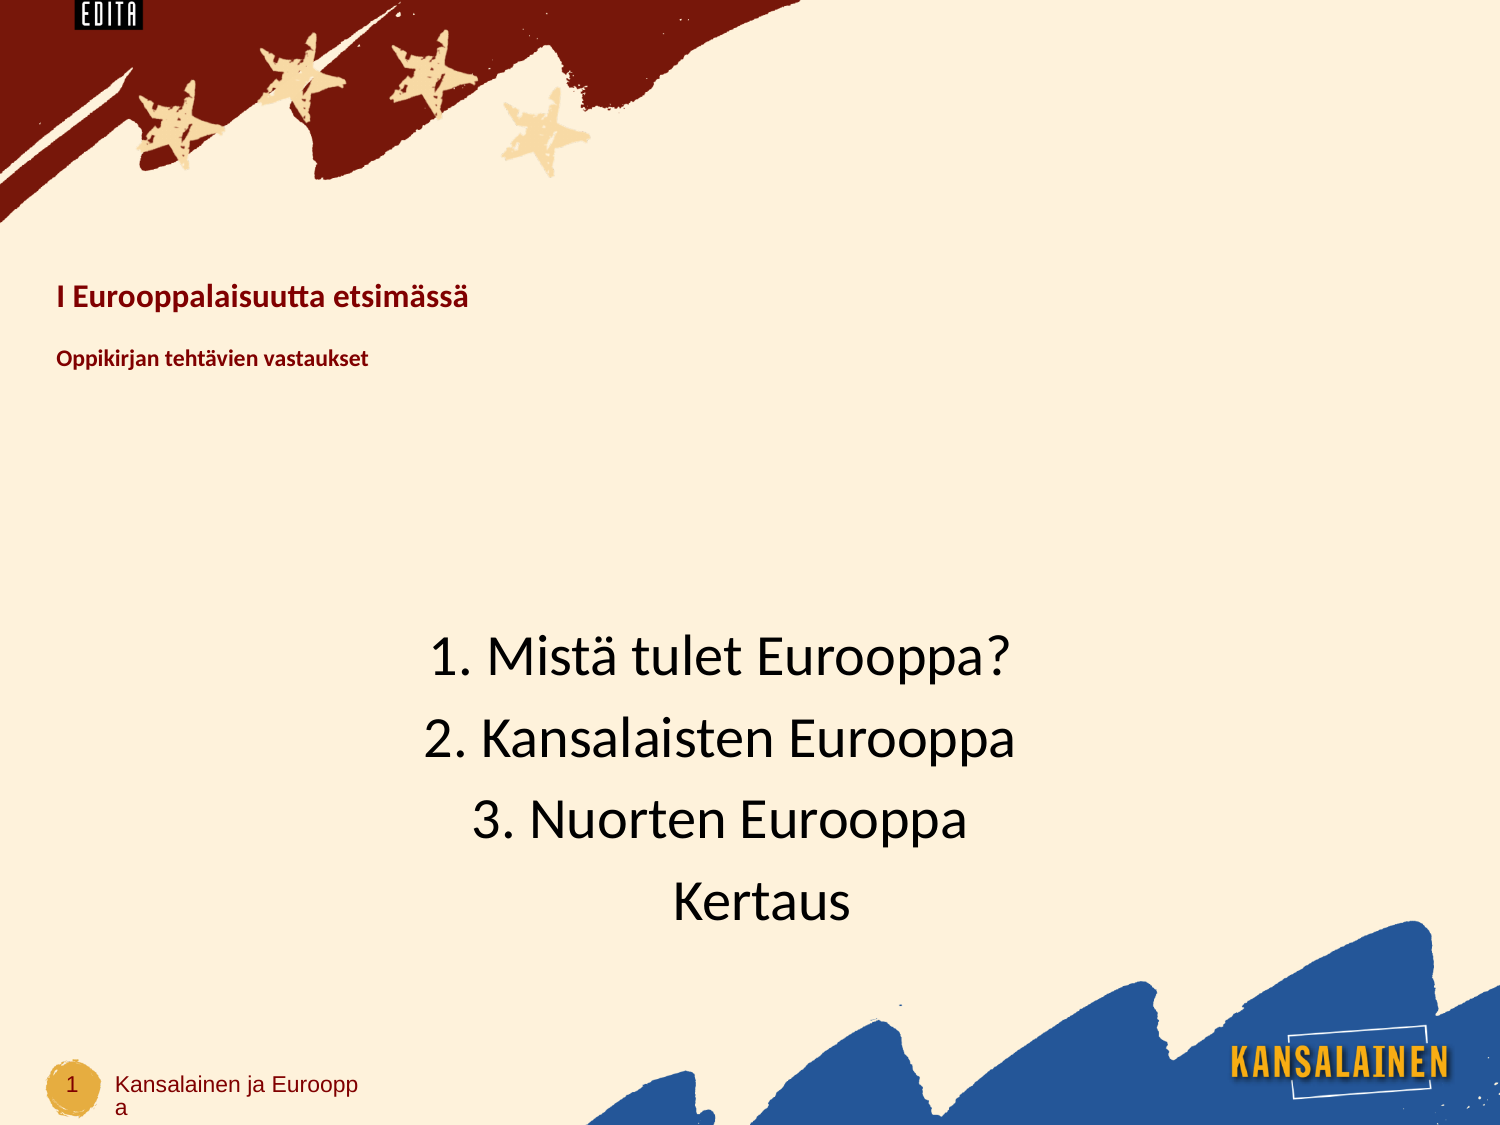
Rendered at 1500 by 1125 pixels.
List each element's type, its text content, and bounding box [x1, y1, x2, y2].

list 1. Mistä tulet Eurooppa? 2. Kansalaisten Eurooppa 3. Nuorten Eurooppa Kertaus [88, 609, 1353, 1088]
footer Kansalainen ja Eurooppa [99, 1062, 376, 1125]
slide_number 1 [37, 1062, 99, 1125]
picture [0, 0, 1500, 1125]
title I Eurooppalaisuutta etsimässä Oppikirjan tehtävien vastaukset [41, 266, 1426, 410]
